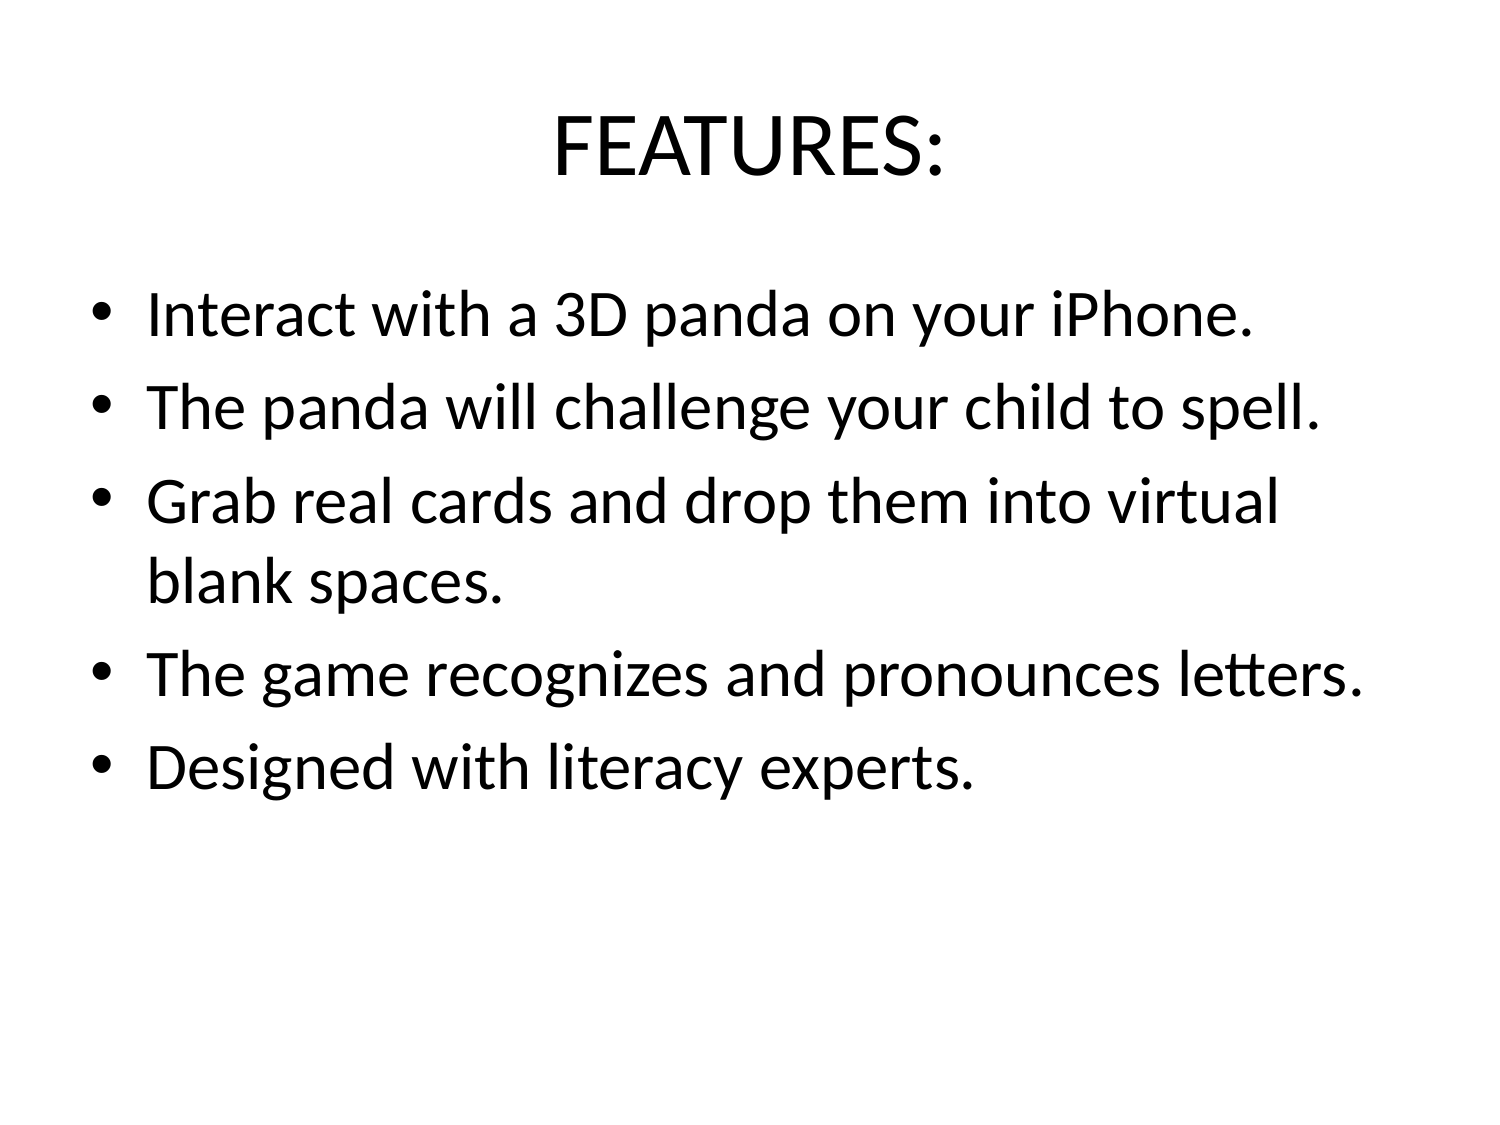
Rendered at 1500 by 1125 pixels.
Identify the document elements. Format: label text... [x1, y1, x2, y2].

title FEATURES: [75, 45, 1425, 233]
list Interact with a 3D panda on your iPhone. The panda will challenge your child to spell. Grab real cards and drop them into virtual blank spaces. The game recognizes and pronounces letters. Designed with literacy experts. [75, 262, 1425, 1005]
